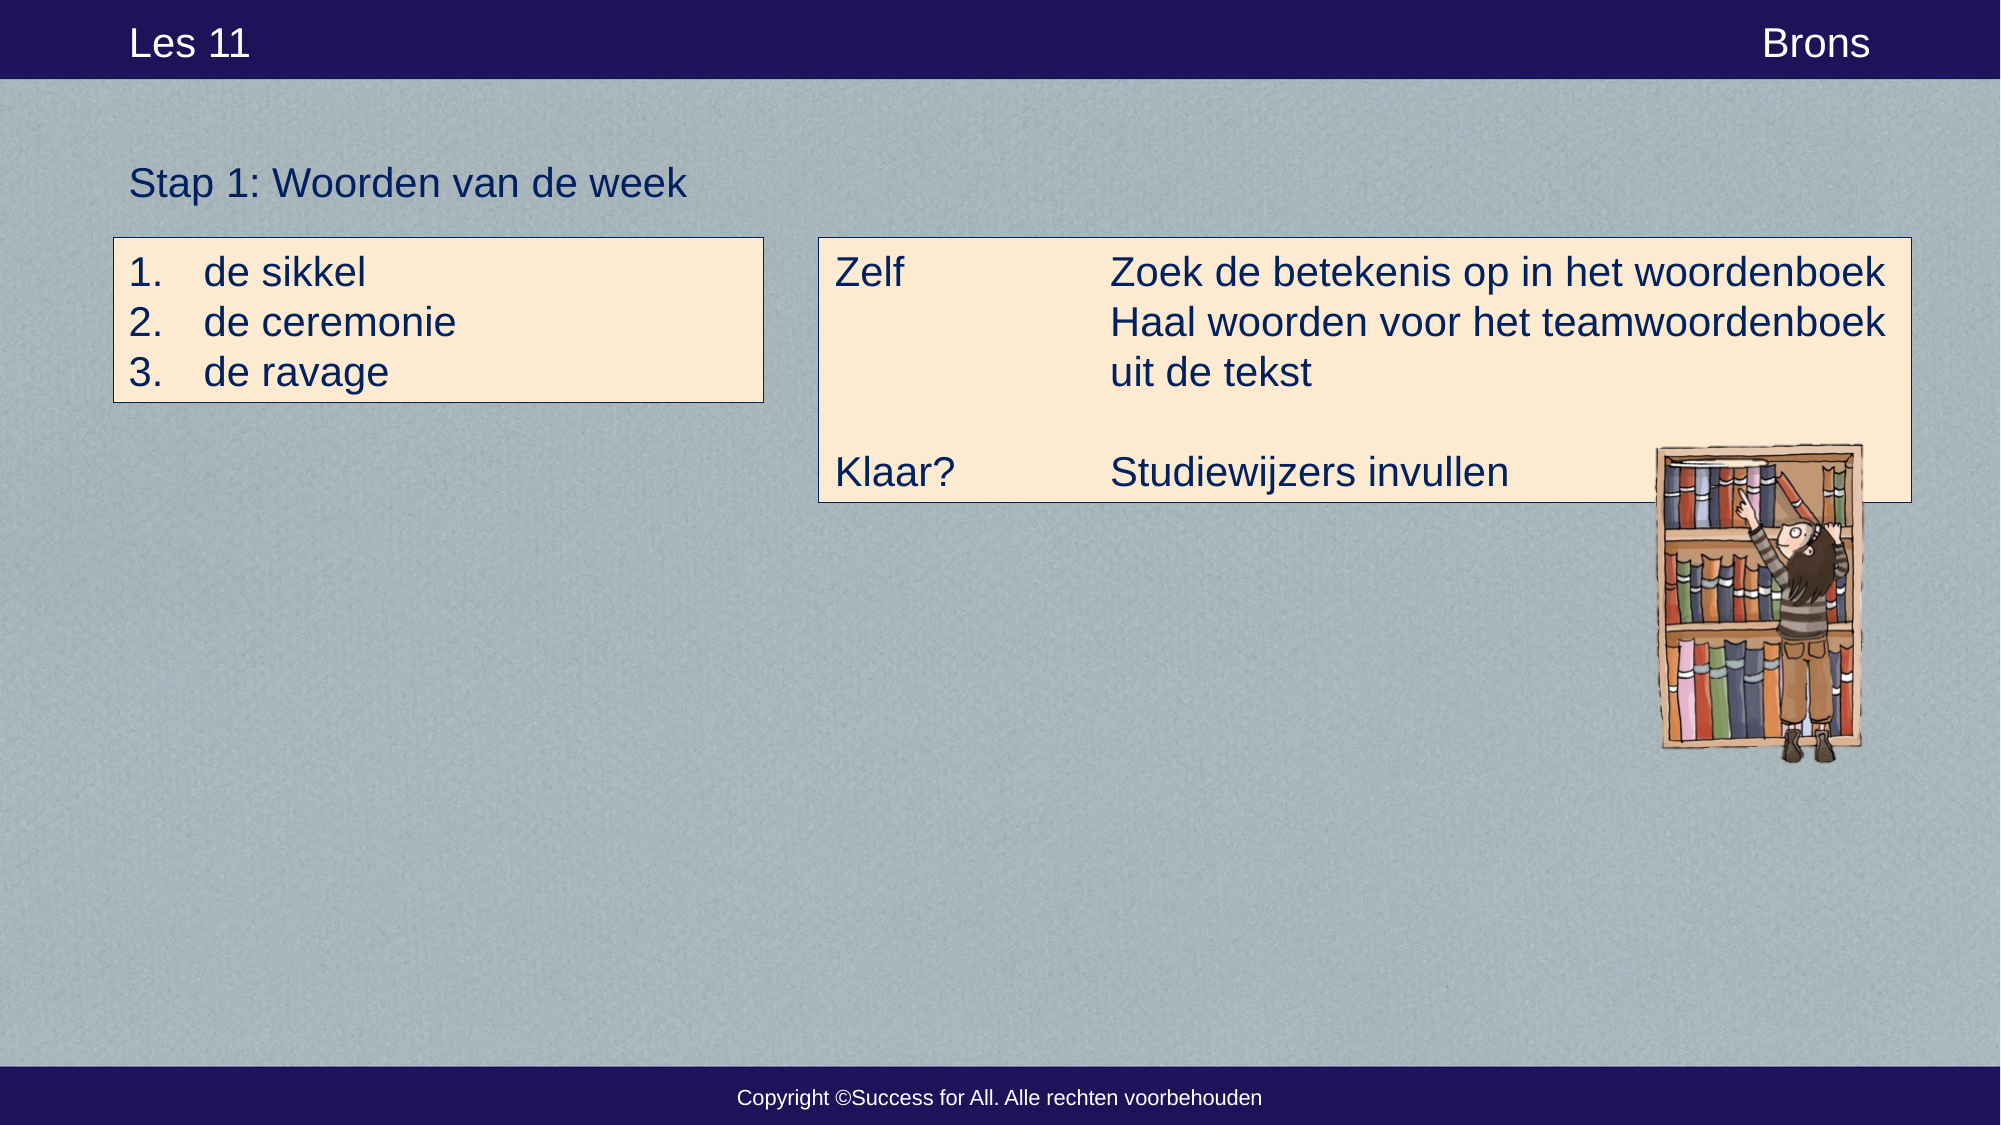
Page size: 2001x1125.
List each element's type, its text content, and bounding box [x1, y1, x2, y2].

text_box Stap 1: Woorden van de week [113, 148, 1635, 214]
text_box Zelf Zoek de betekenis op in het woordenboek Haal woorden voor het teamwoordenboek uit de tekst Klaar? Studiewijzers invullen [818, 237, 1912, 503]
text_box de sikkel de ceremonie de ravage [113, 237, 764, 403]
text_box Les 11 [114, 8, 354, 73]
picture [0, 0, 2001, 1125]
text_box Copyright ©Success for All. Alle rechten voorbehouden [0, 1076, 2000, 1125]
text_box Brons [999, 8, 1886, 73]
